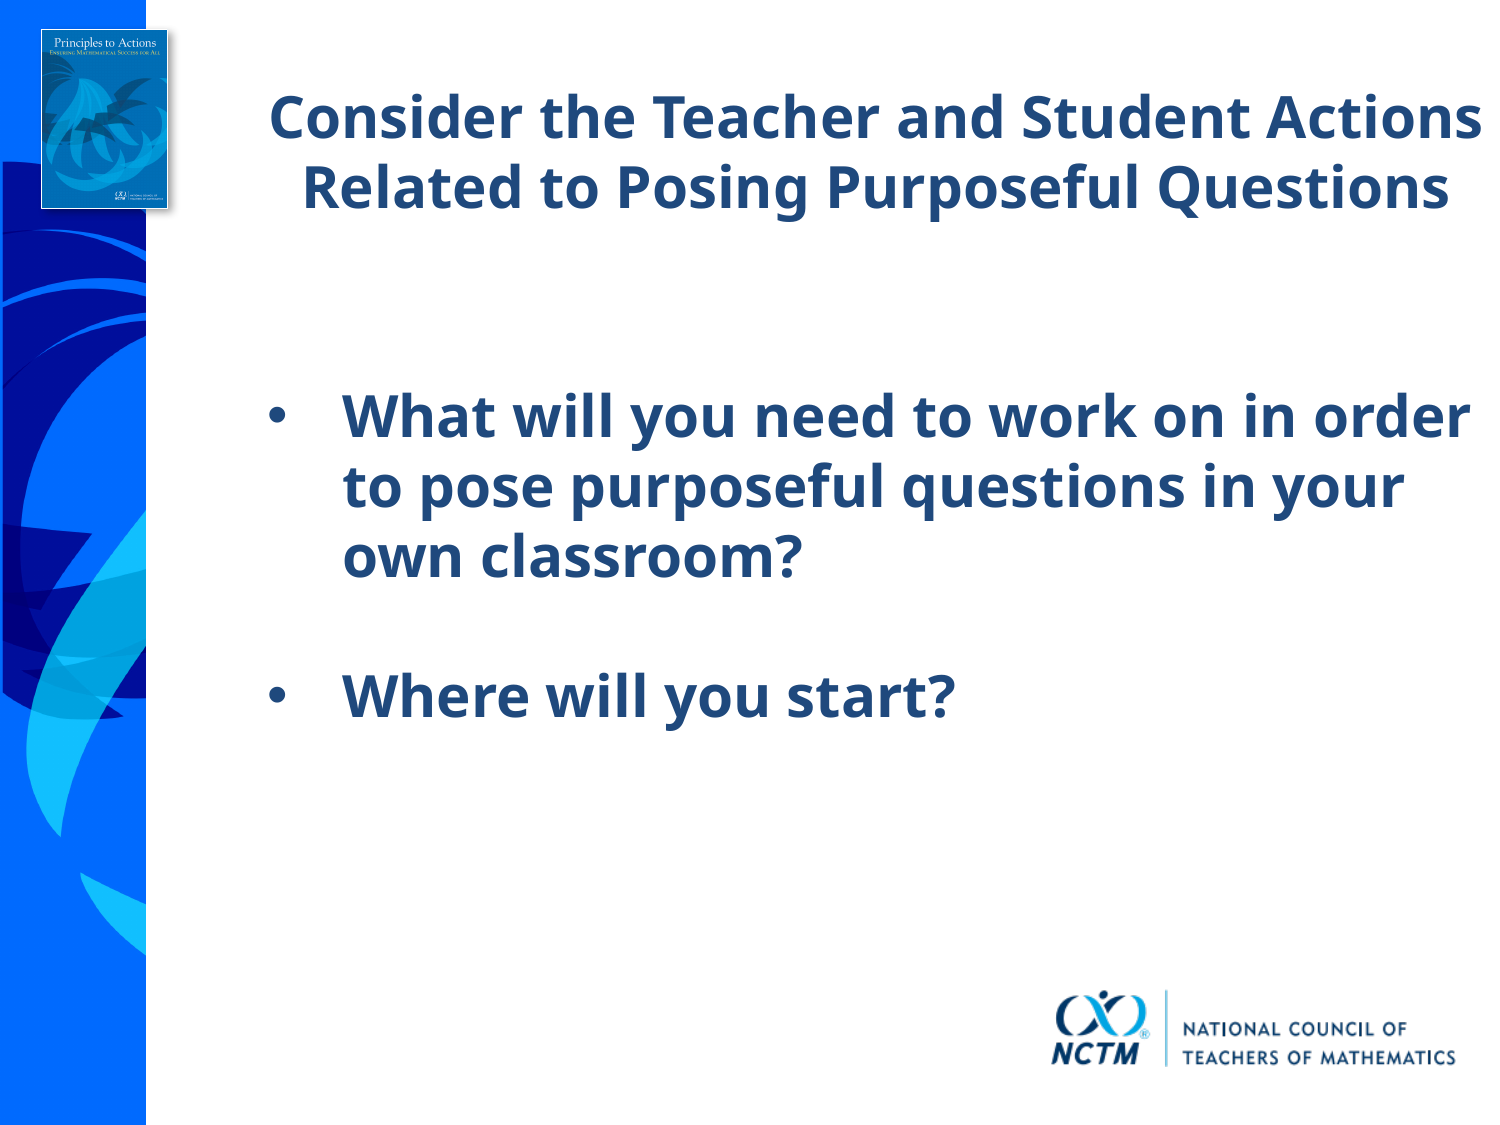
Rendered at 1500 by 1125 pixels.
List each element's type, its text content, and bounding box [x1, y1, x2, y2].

picture [0, 0, 168, 1125]
text_box Consider the Teacher and Student Actions Related to Posing Purposeful Questions What will you need to work on in order to pose purposeful questions in your own classroom? Where will you start? [252, 128, 1500, 682]
text_box [185, 246, 1477, 935]
picture [1034, 969, 1474, 1085]
